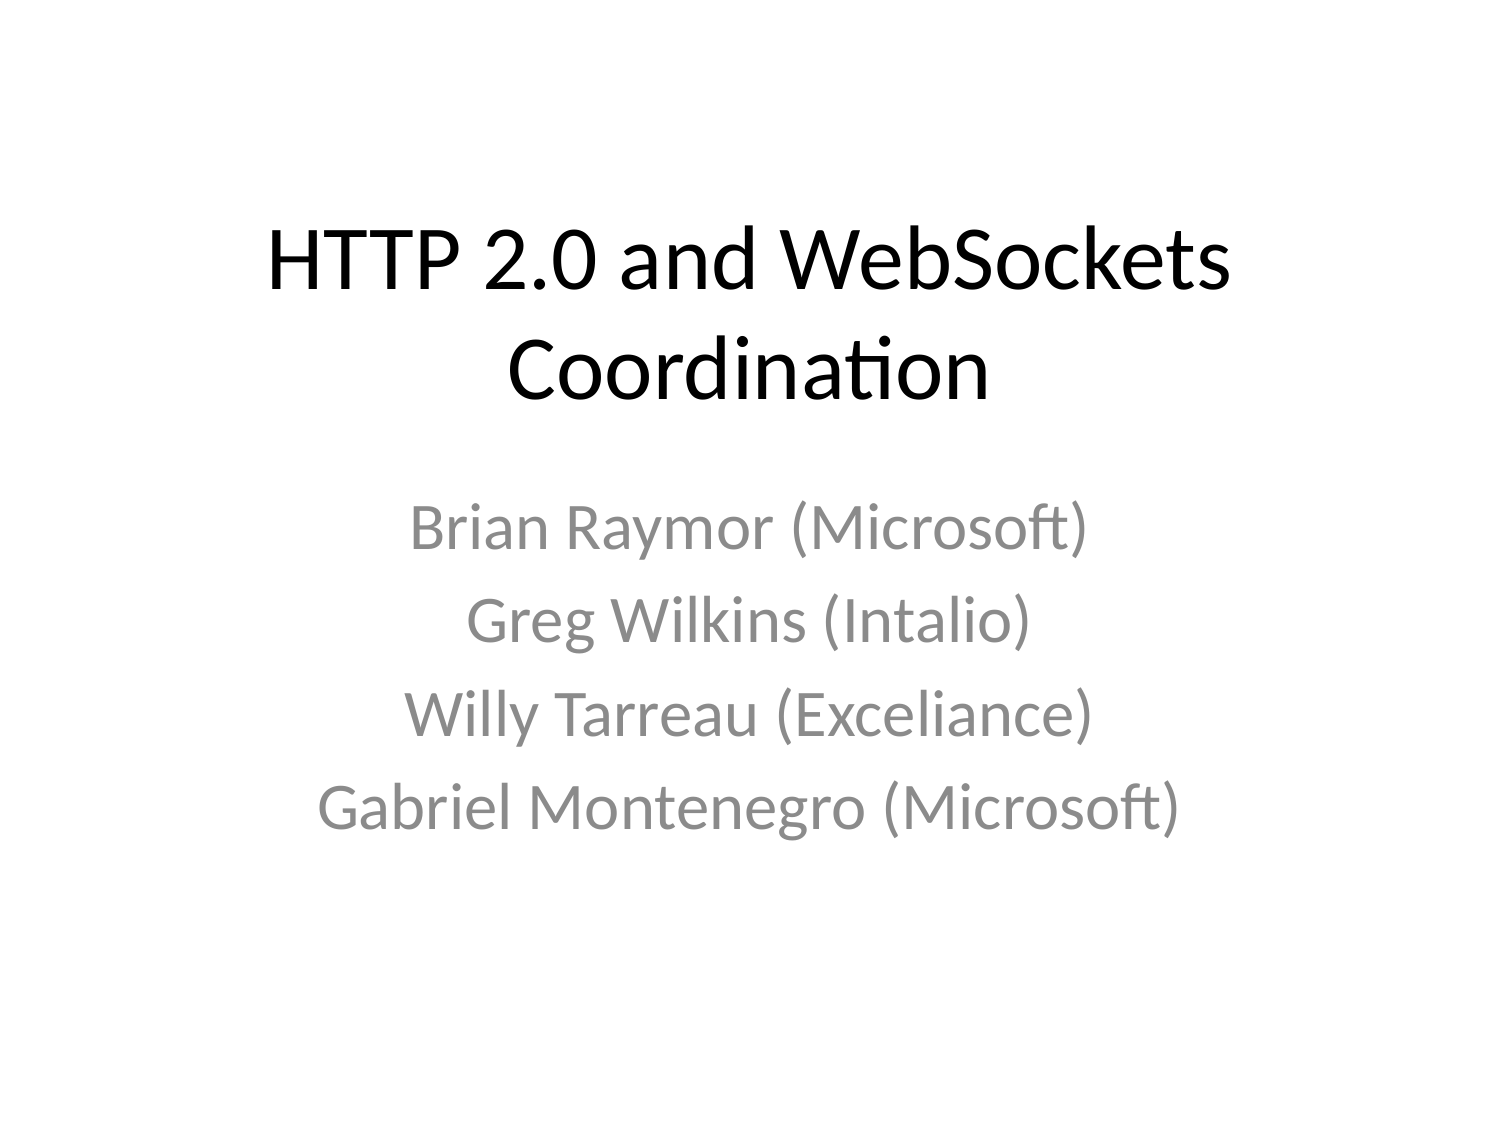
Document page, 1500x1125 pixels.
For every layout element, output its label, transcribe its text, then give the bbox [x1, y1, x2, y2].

subtitle Brian Raymor (Microsoft) Greg Wilkins (Intalio) Willy Tarreau (Exceliance) Gabriel Montenegro (Microsoft) [225, 474, 1275, 925]
title HTTP 2.0 and WebSockets Coordination [112, 187, 1388, 429]
